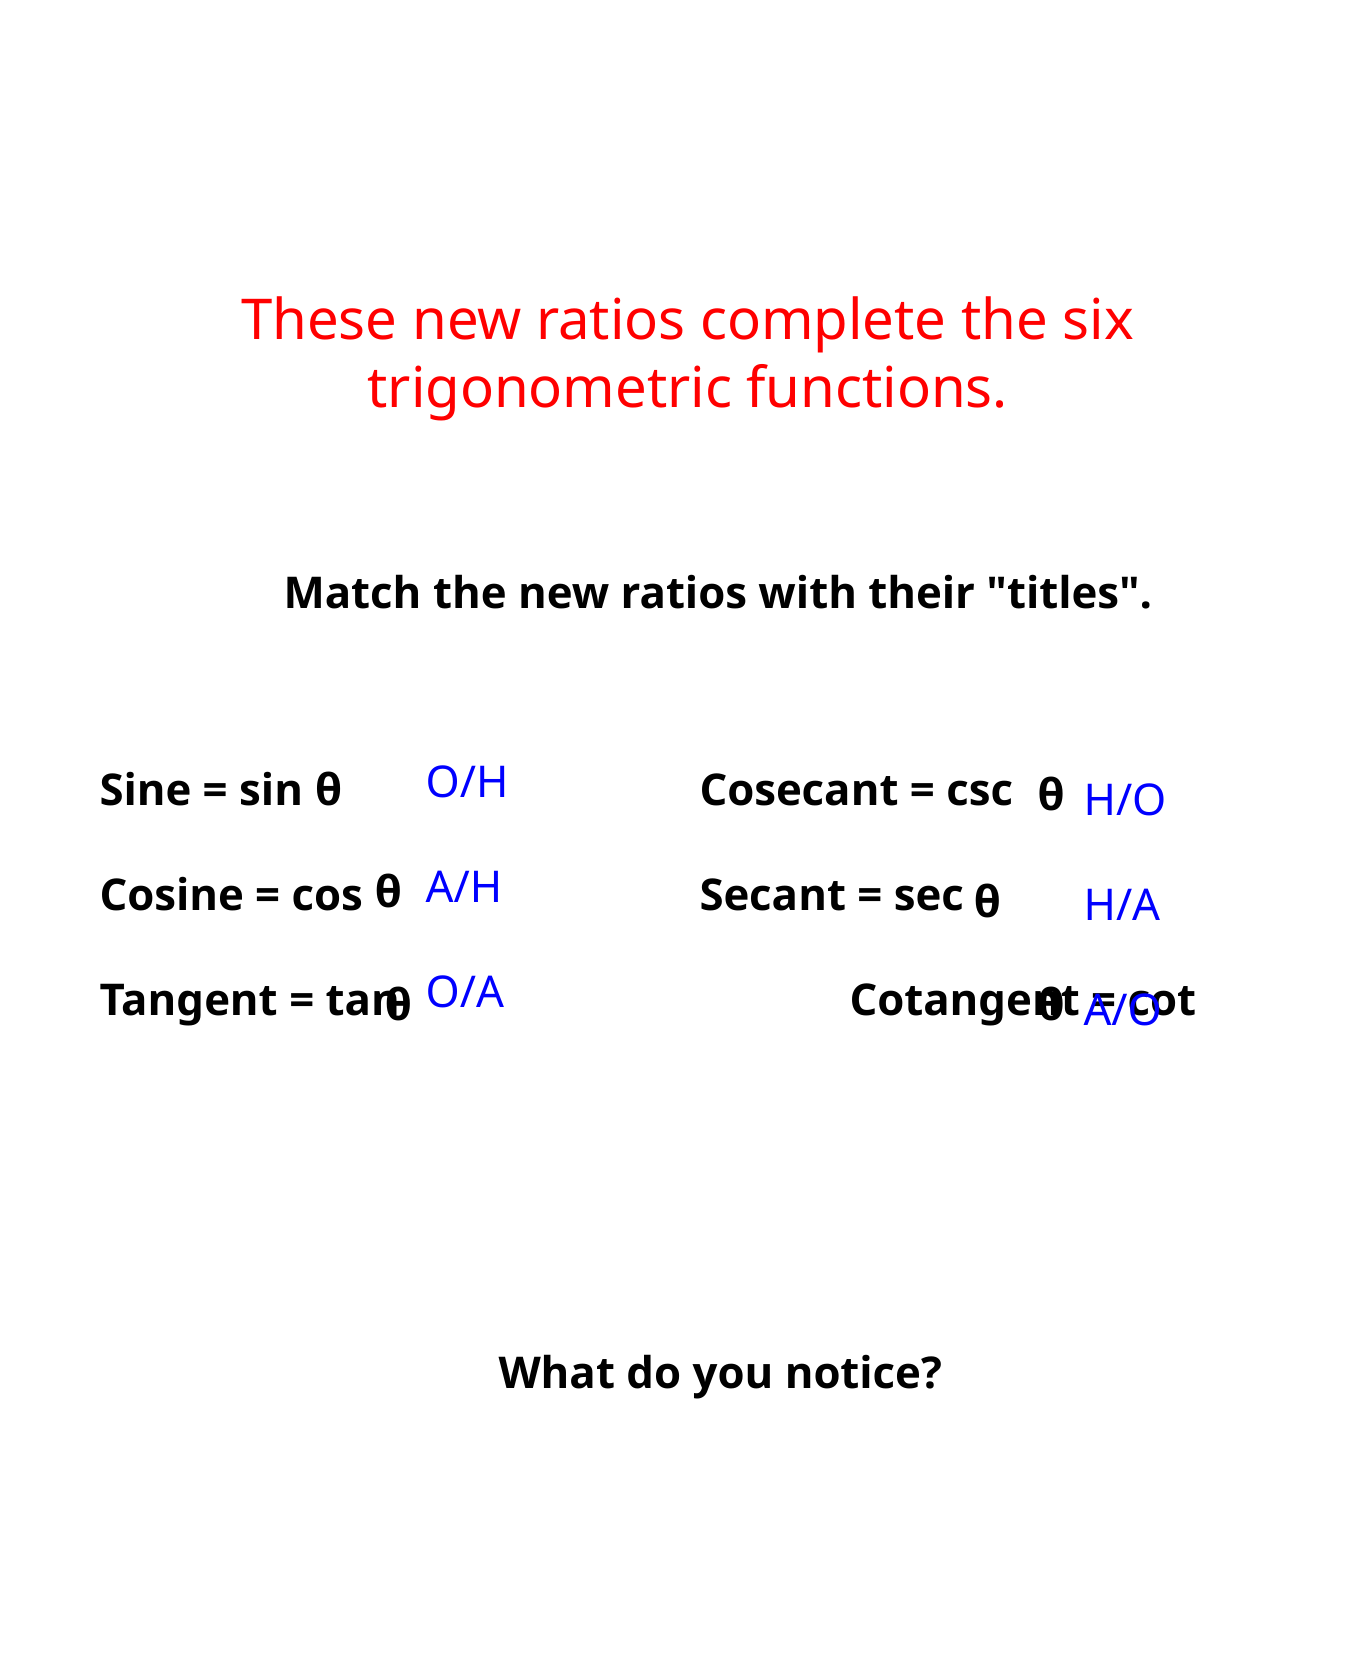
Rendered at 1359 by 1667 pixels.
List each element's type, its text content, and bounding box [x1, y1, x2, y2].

text_box What do you notice? [483, 1336, 960, 1405]
text_box These new ratios complete the six trigonometric functions. [166, 276, 1209, 426]
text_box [84, 746, 1291, 1142]
text_box Match the new ratios with their "titles". [232, 557, 1204, 625]
